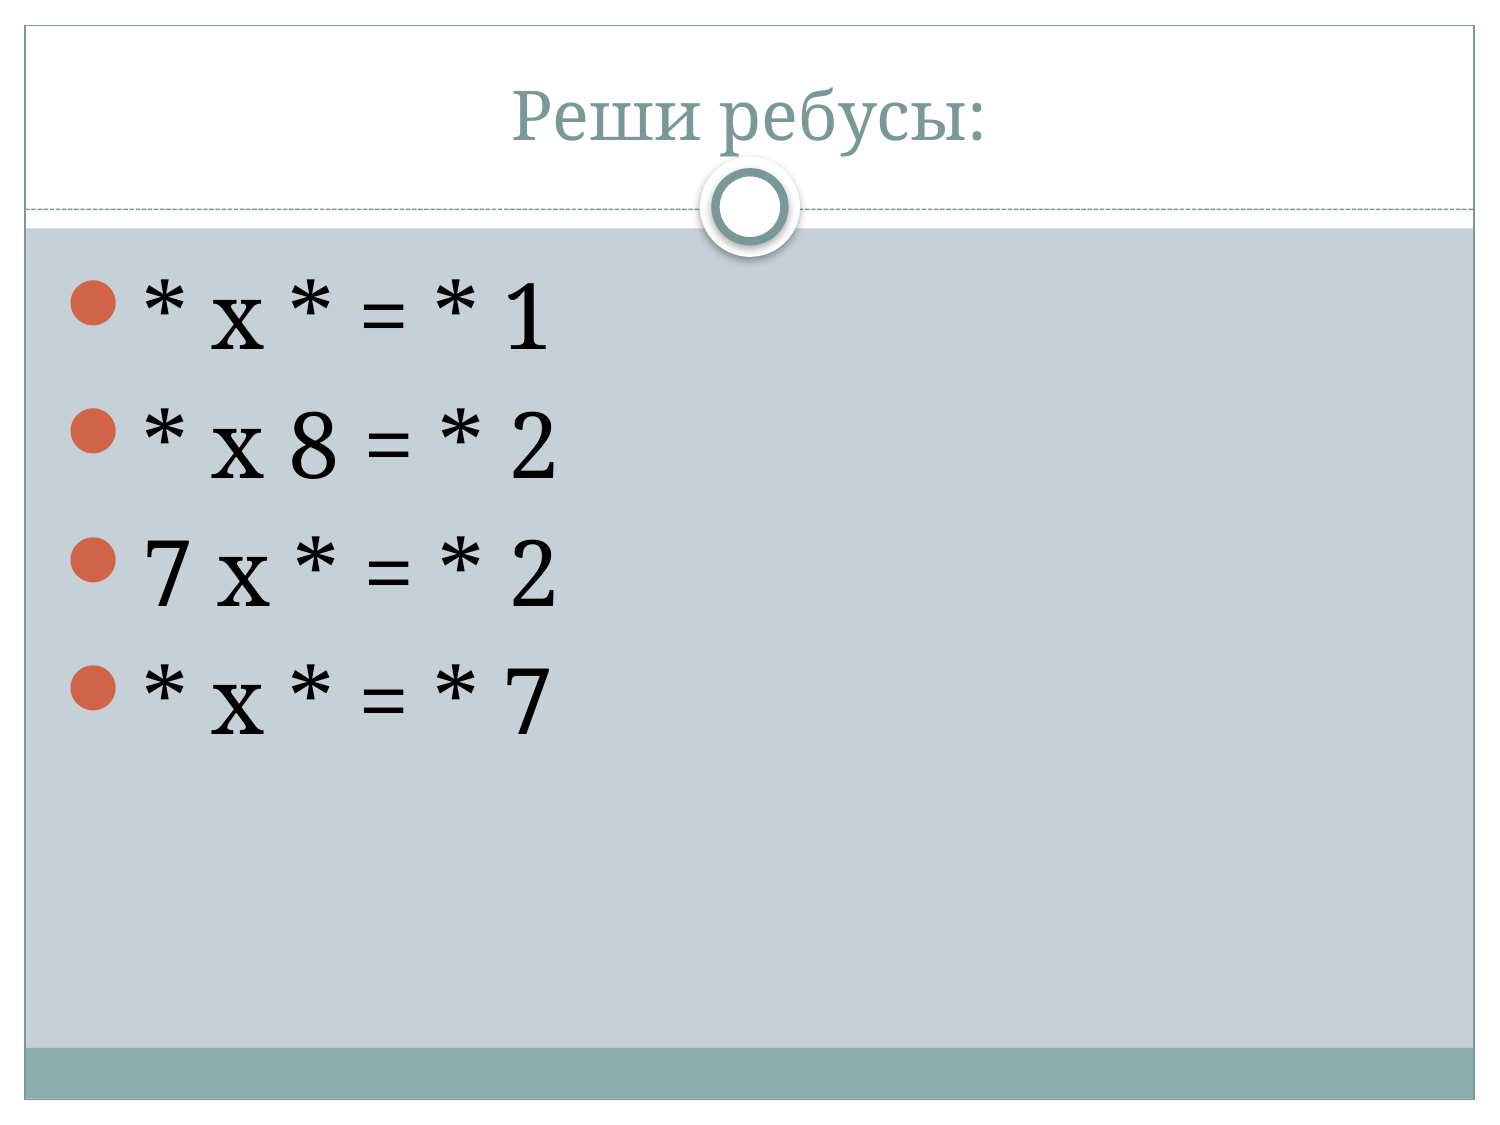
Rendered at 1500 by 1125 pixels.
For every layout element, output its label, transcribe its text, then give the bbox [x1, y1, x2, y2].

title Реши ребусы: [49, 37, 1450, 162]
list * x * = * 1 * x 8 = * 2 7 x * = * 2 * x * = * 7 [49, 250, 1445, 1001]
